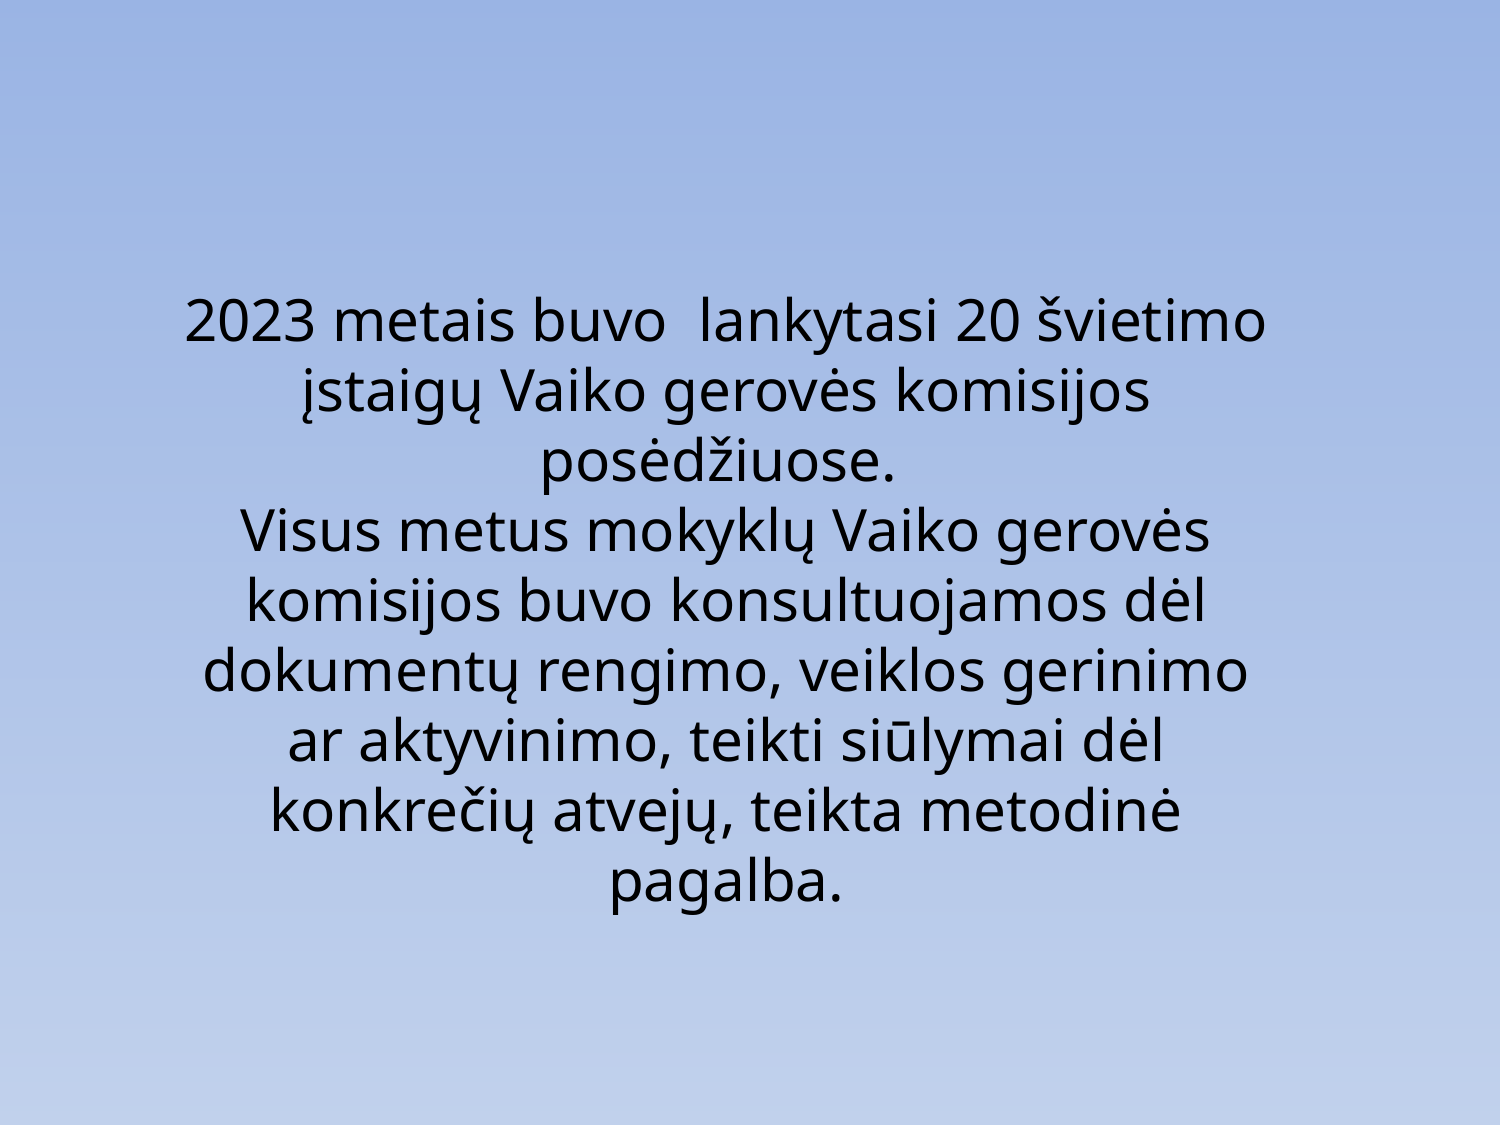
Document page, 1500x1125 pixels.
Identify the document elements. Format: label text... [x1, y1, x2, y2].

text_box 2023 metais buvo lankytasi 20 švietimo įstaigų Vaiko gerovės komisijos posėdžiuose. Visus metus mokyklų Vaiko gerovės komisijos buvo konsultuojamos dėl dokumentų rengimo, veiklos gerinimo ar aktyvinimo, teikti siūlymai dėl konkrečių atvejų, teikta metodinė pagalba. [165, 125, 1288, 920]
